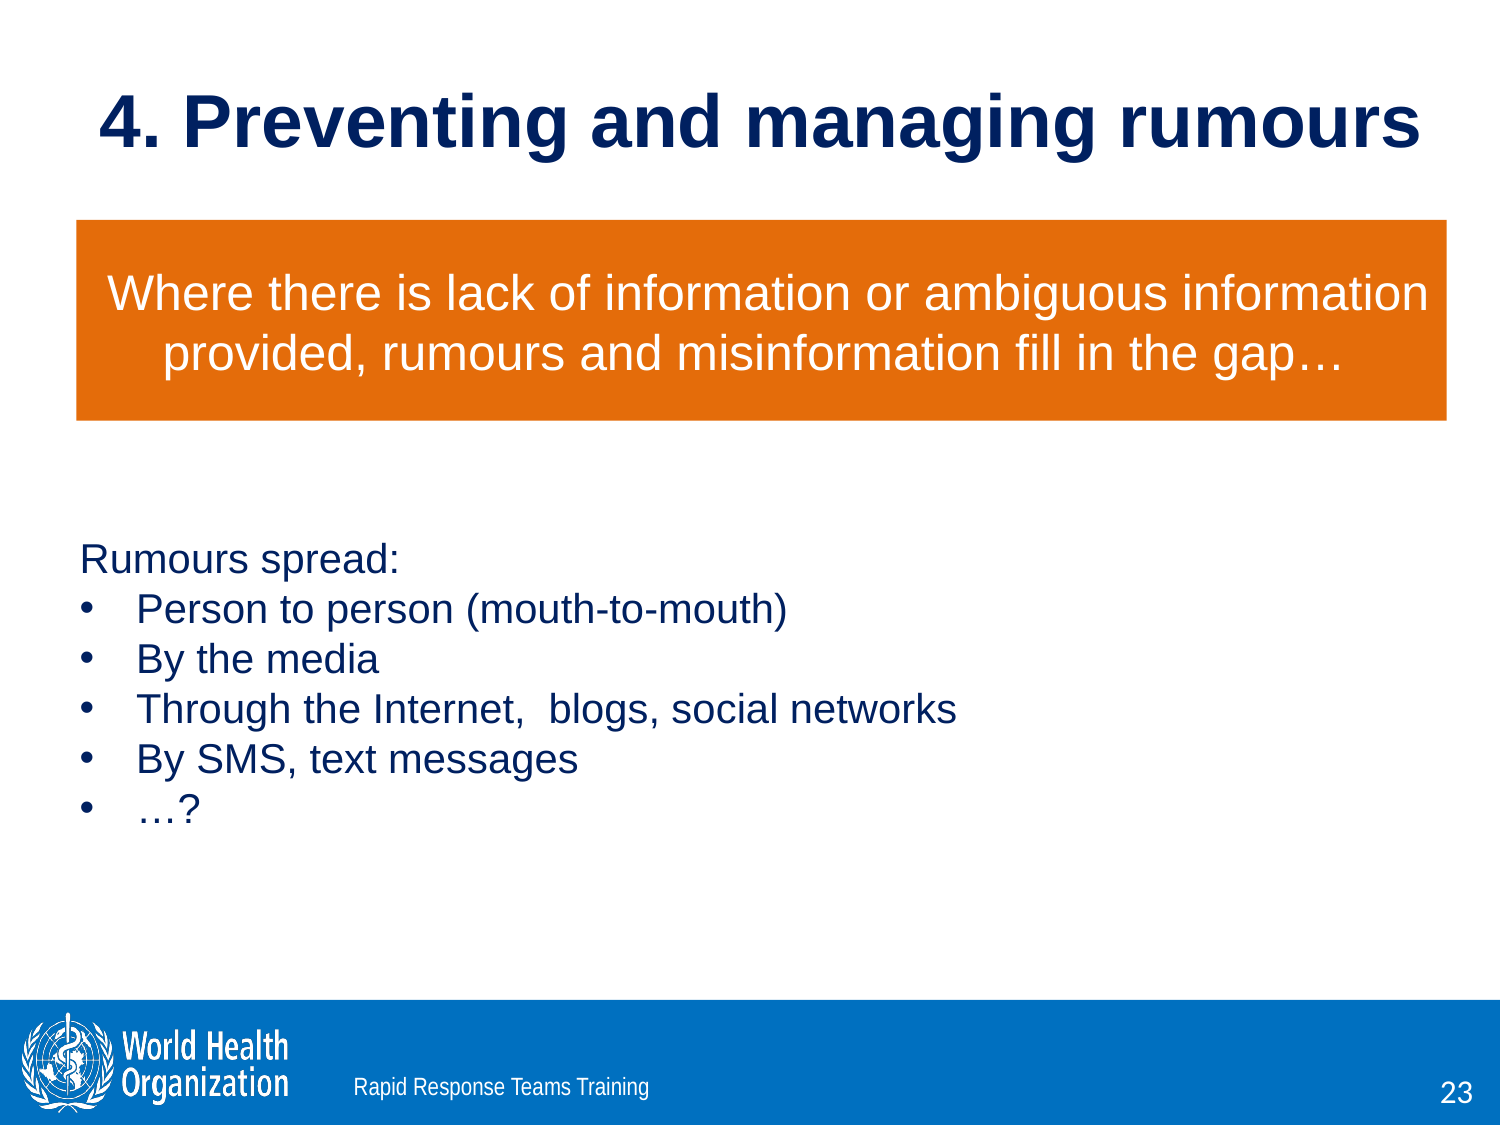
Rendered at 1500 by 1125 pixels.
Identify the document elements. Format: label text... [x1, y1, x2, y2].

title Where there is lack of information or ambiguous information provided, rumours and misinformation fill in the gap… [76, 219, 1447, 421]
text_box 4. Preventing and managing rumours [0, 66, 1500, 170]
picture [21, 1012, 288, 1113]
text_box Rumours spread: Person to person (mouth-to-mouth) By the media Through the Internet, blogs, social networks By SMS, text messages …? [64, 524, 1424, 890]
